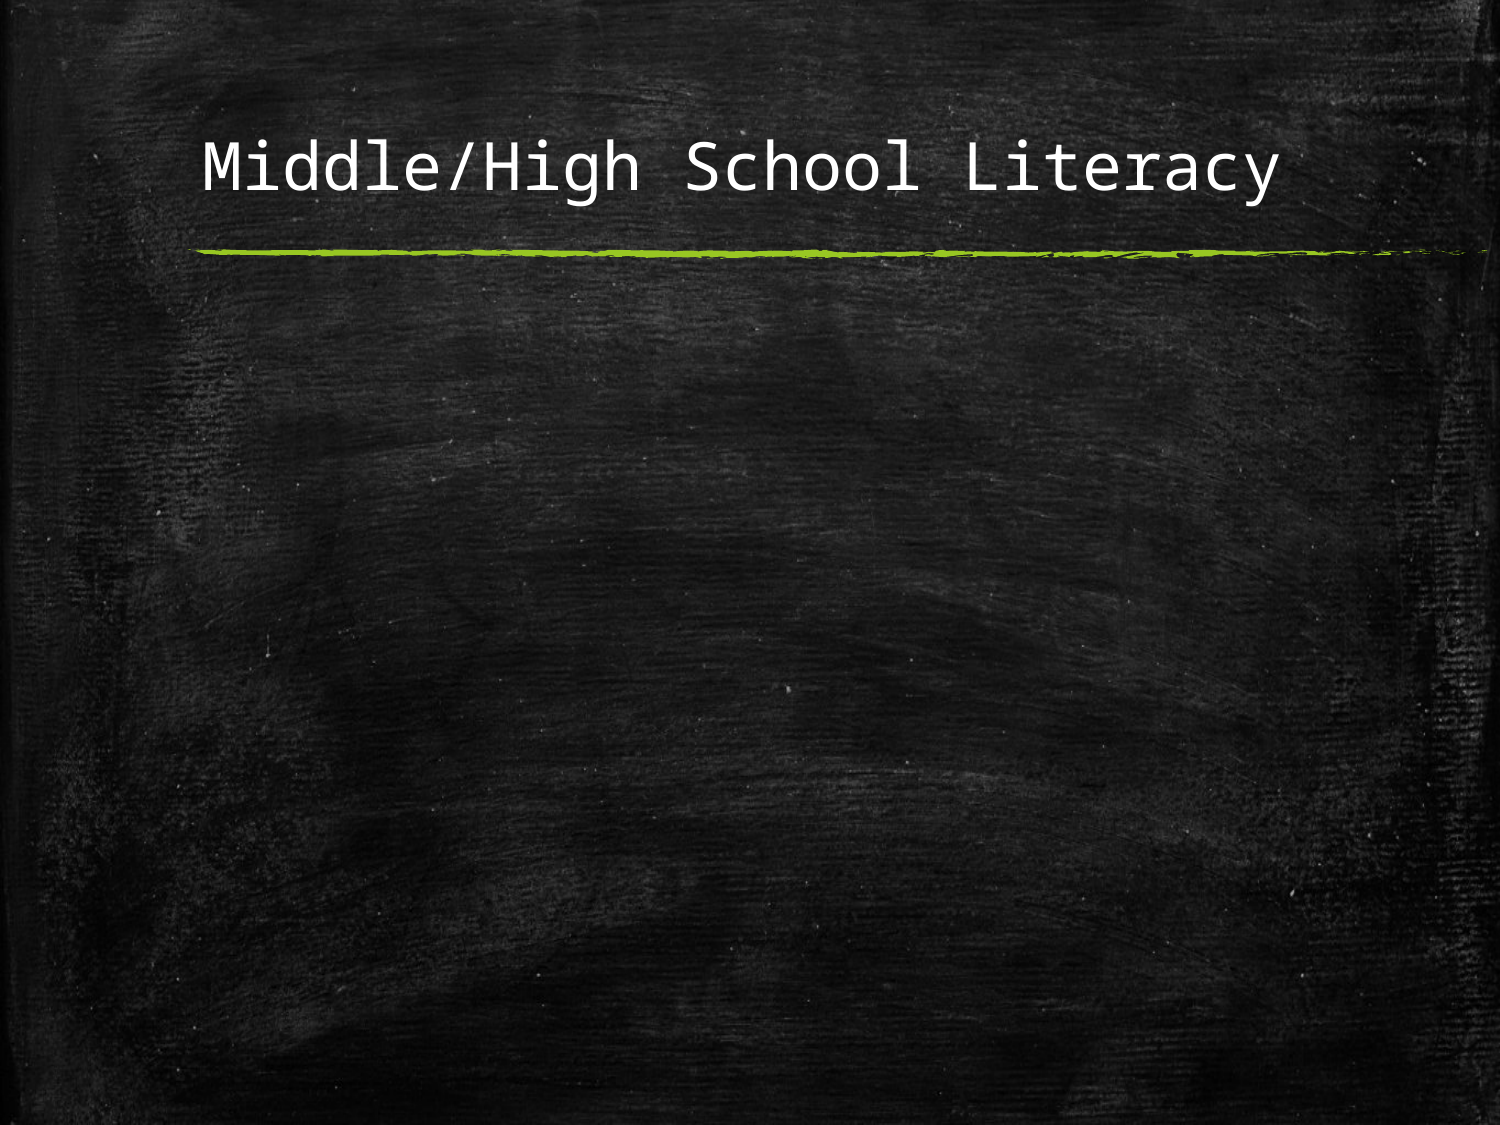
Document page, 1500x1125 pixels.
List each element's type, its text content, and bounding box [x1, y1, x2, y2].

title Middle/High School Literacy [187, 45, 1313, 213]
